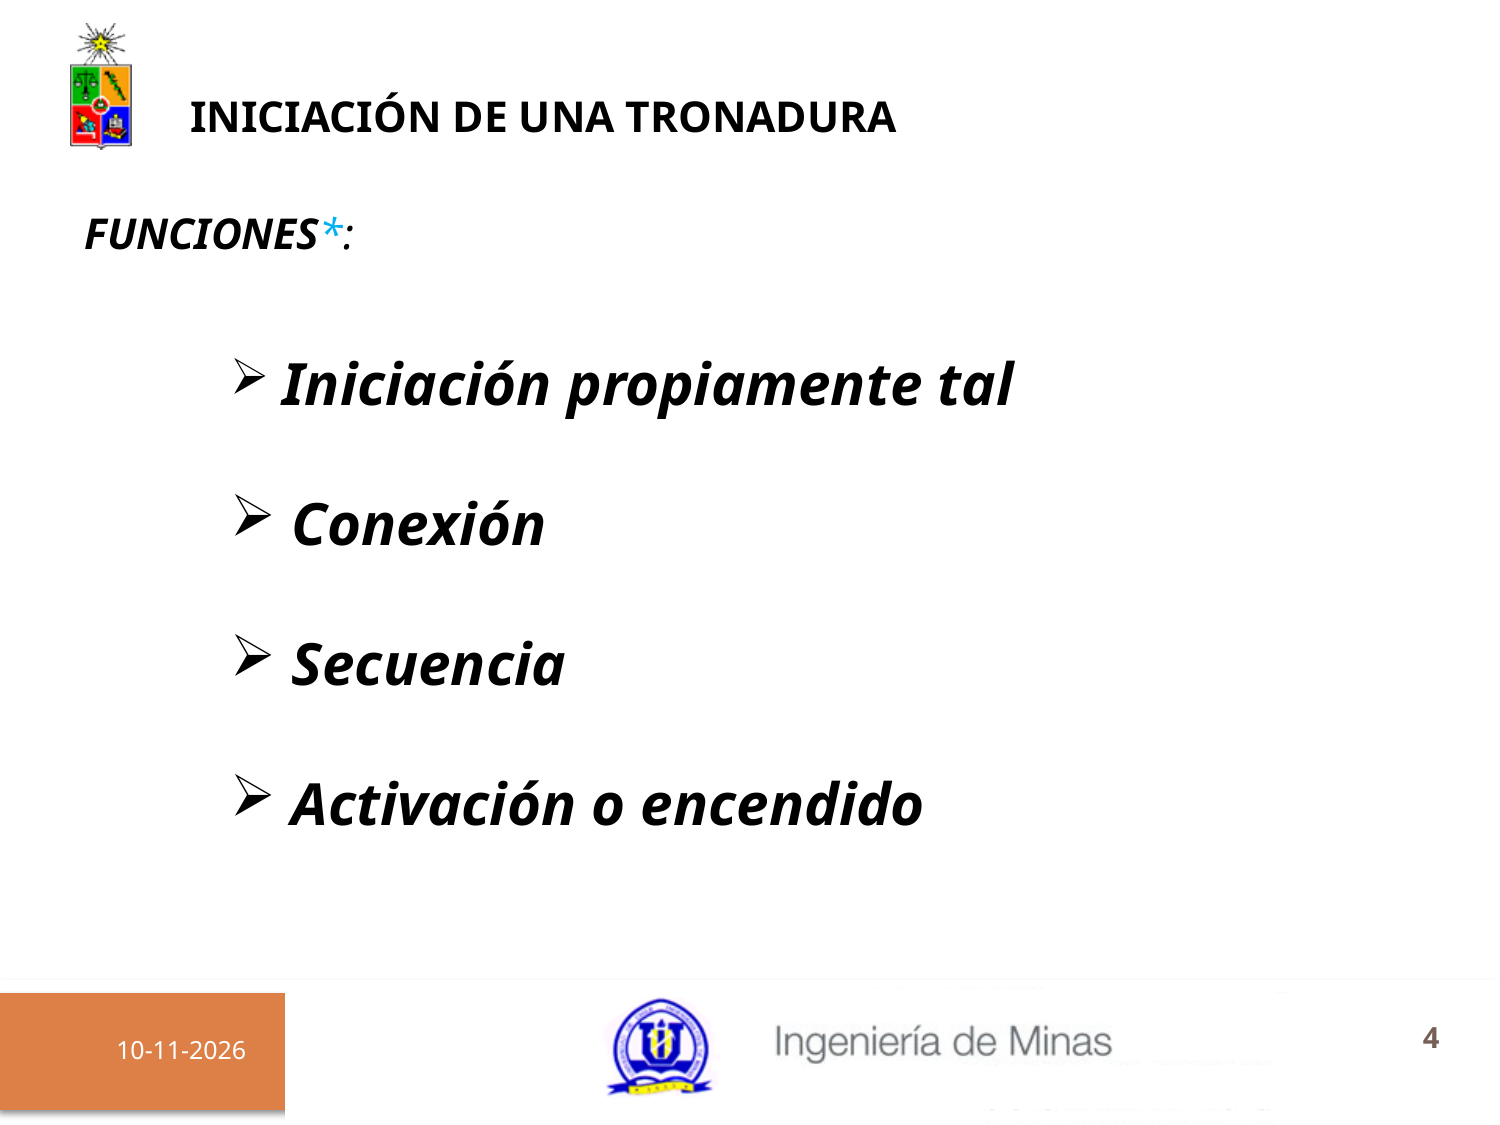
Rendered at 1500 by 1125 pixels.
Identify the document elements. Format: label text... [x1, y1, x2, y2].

text_box Funciones*: [70, 199, 1161, 265]
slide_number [12, 995, 279, 1108]
picture [69, 23, 132, 151]
text_box Iniciación de una tronadura [175, 81, 1266, 148]
picture [285, 980, 1500, 1125]
text_box Iniciación propiamente tal Conexión Secuencia Activación o encendido [175, 339, 1055, 845]
